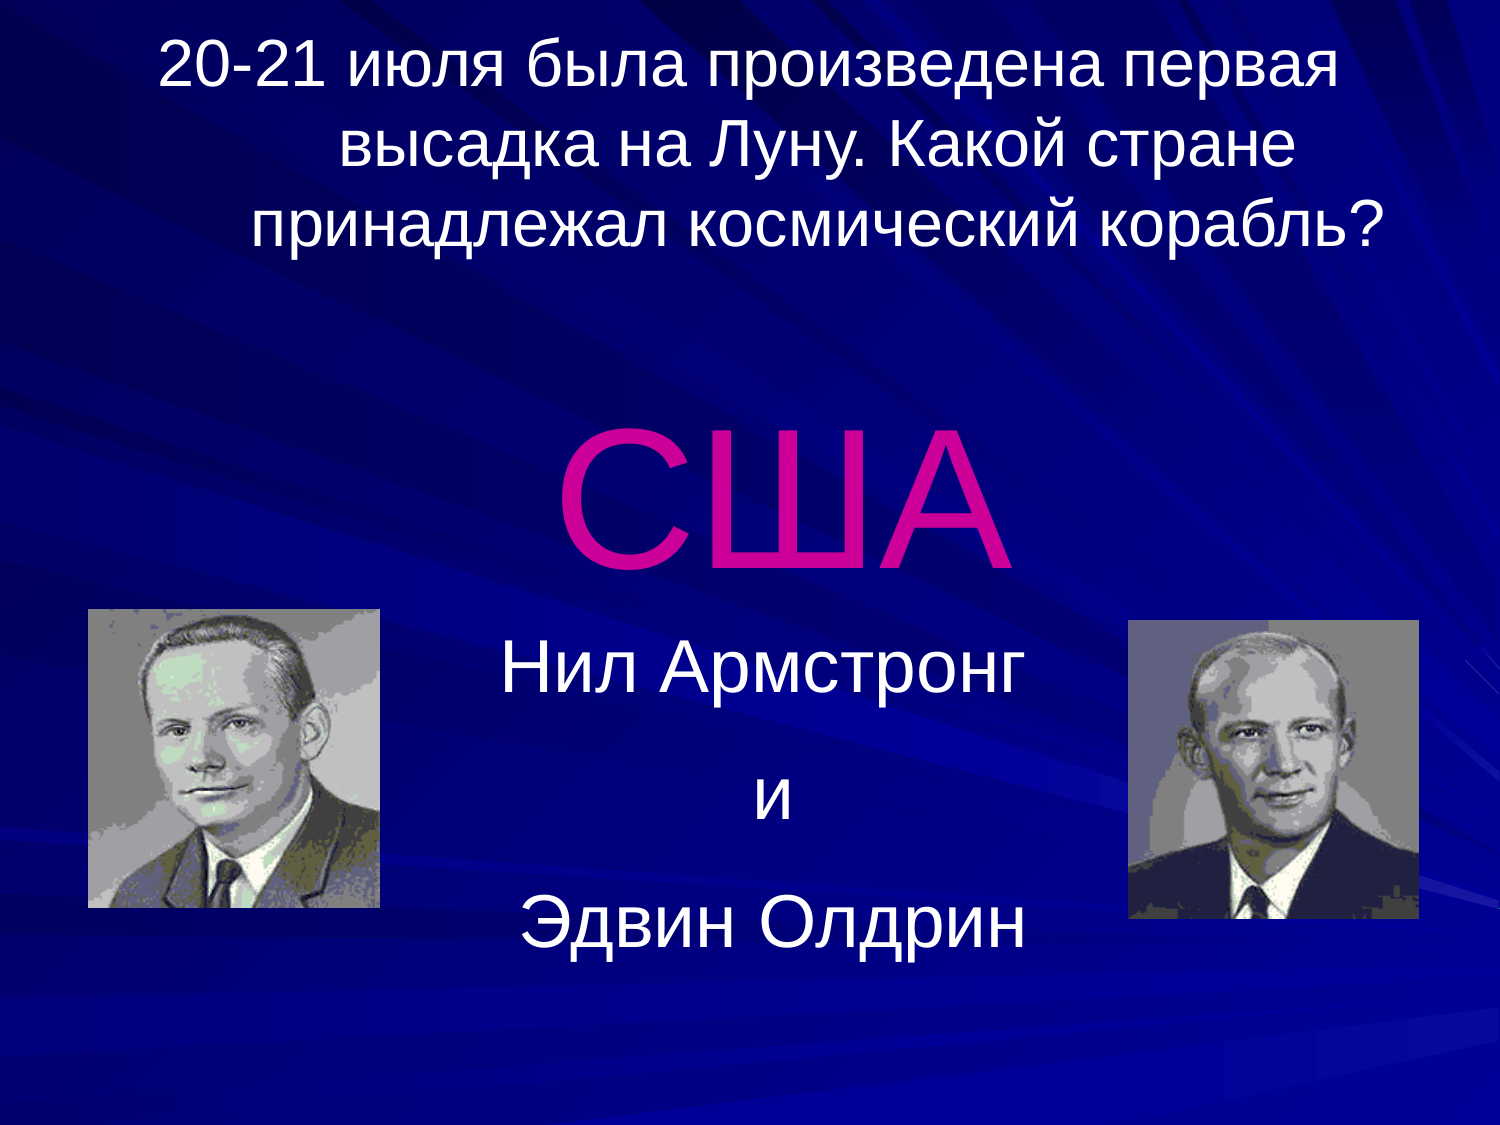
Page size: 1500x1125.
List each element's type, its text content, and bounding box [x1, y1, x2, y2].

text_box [88, 609, 1419, 1057]
text_box США [537, 361, 1105, 608]
title 20-21 июля была произведена первая высадка на Луну. Какой стране принадлежал космический корабль? [74, 45, 1426, 234]
